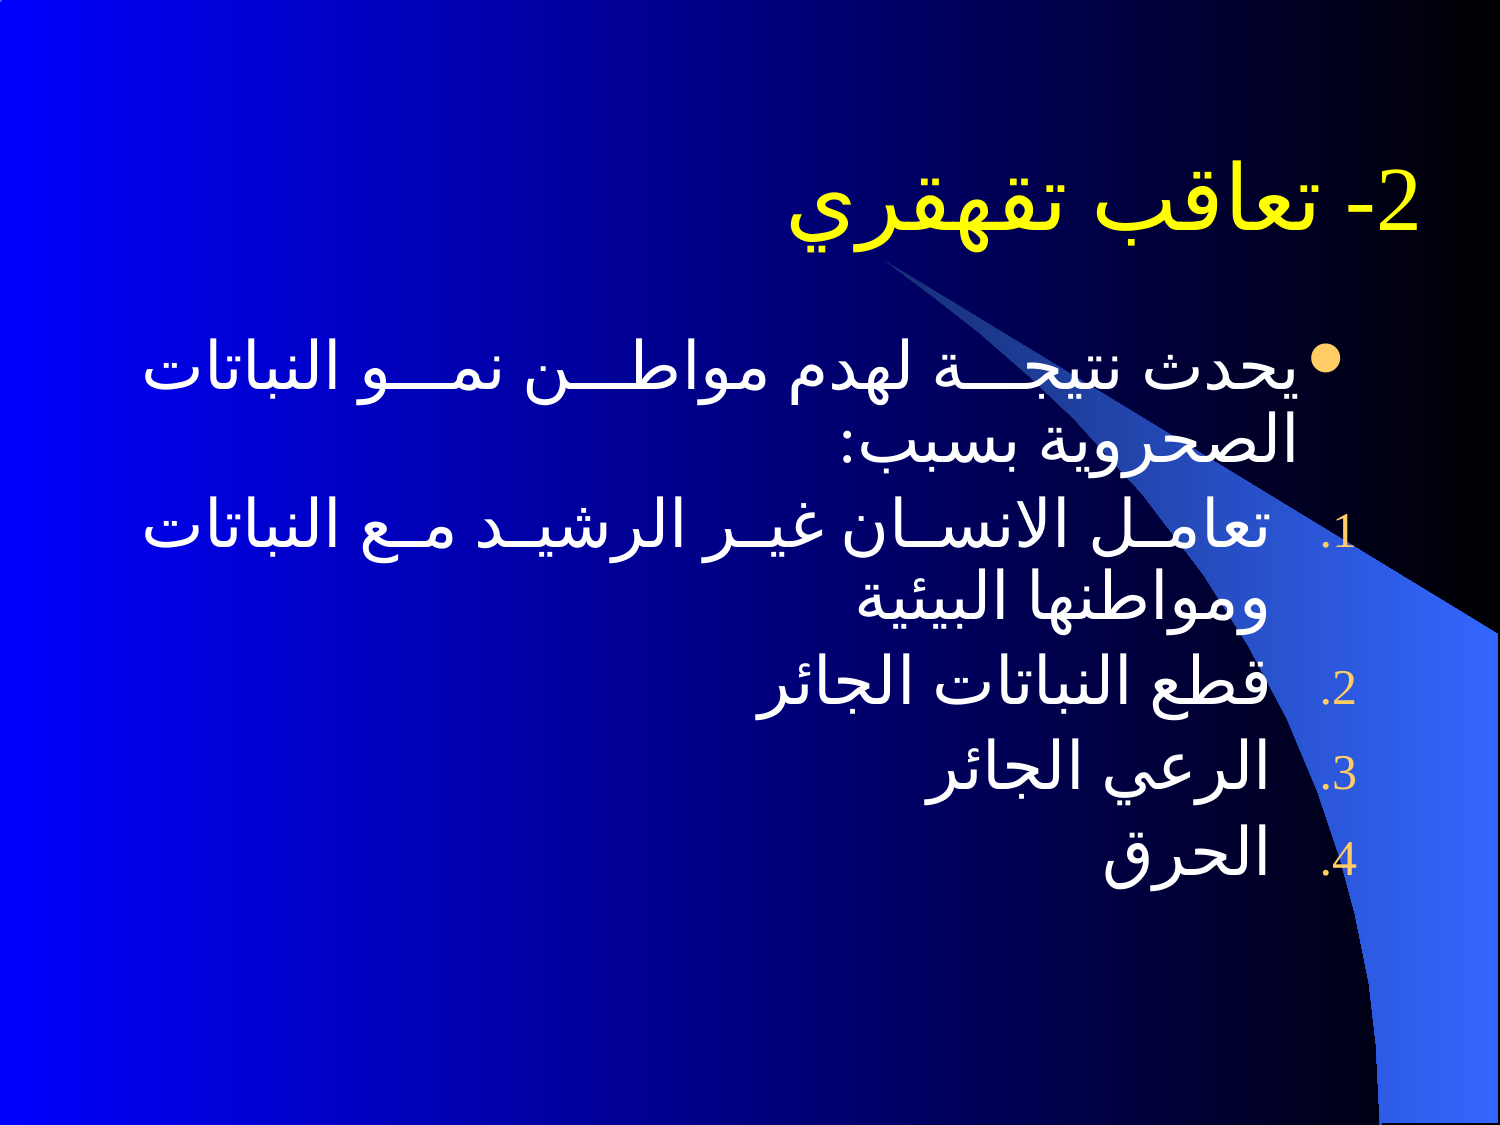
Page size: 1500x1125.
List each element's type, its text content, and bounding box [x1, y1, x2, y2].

list يحدث نتيجة لهدم مواطن نمو النباتات الصحروية بسبب: تعامل الانسان غير الرشيد مع النباتات ومواطنها البيئية قطع النباتات الجائر الرعي الجائر الحرق [111, 324, 1388, 1001]
title 2- تعاقب تقهقري [111, 99, 1438, 288]
